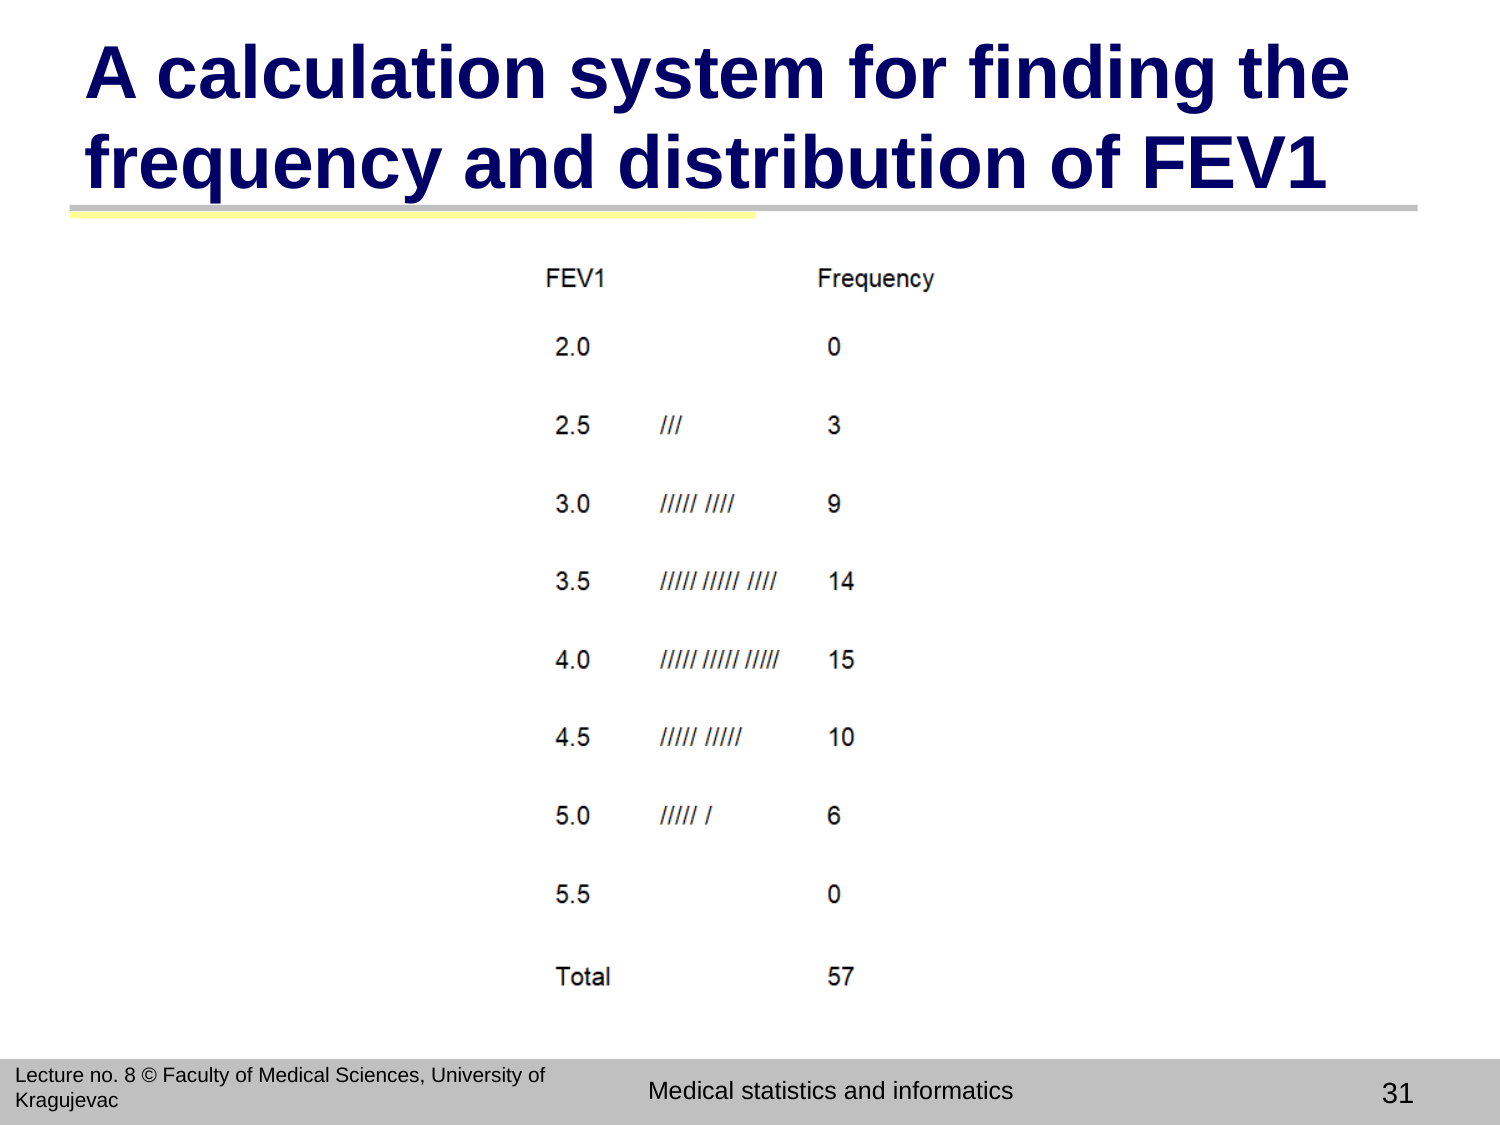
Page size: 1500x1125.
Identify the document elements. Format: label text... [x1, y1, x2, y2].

footer Medical statistics and informatics [512, 1066, 1151, 1125]
title A calculation system for finding the frequency and distribution of FEV1 [69, 19, 1426, 208]
slide_number 31 [1164, 1066, 1430, 1125]
slide_number Lecture no. 8 © Faculty of Medical Sciences, University of Kragujevac [0, 1053, 614, 1108]
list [513, 246, 987, 1023]
